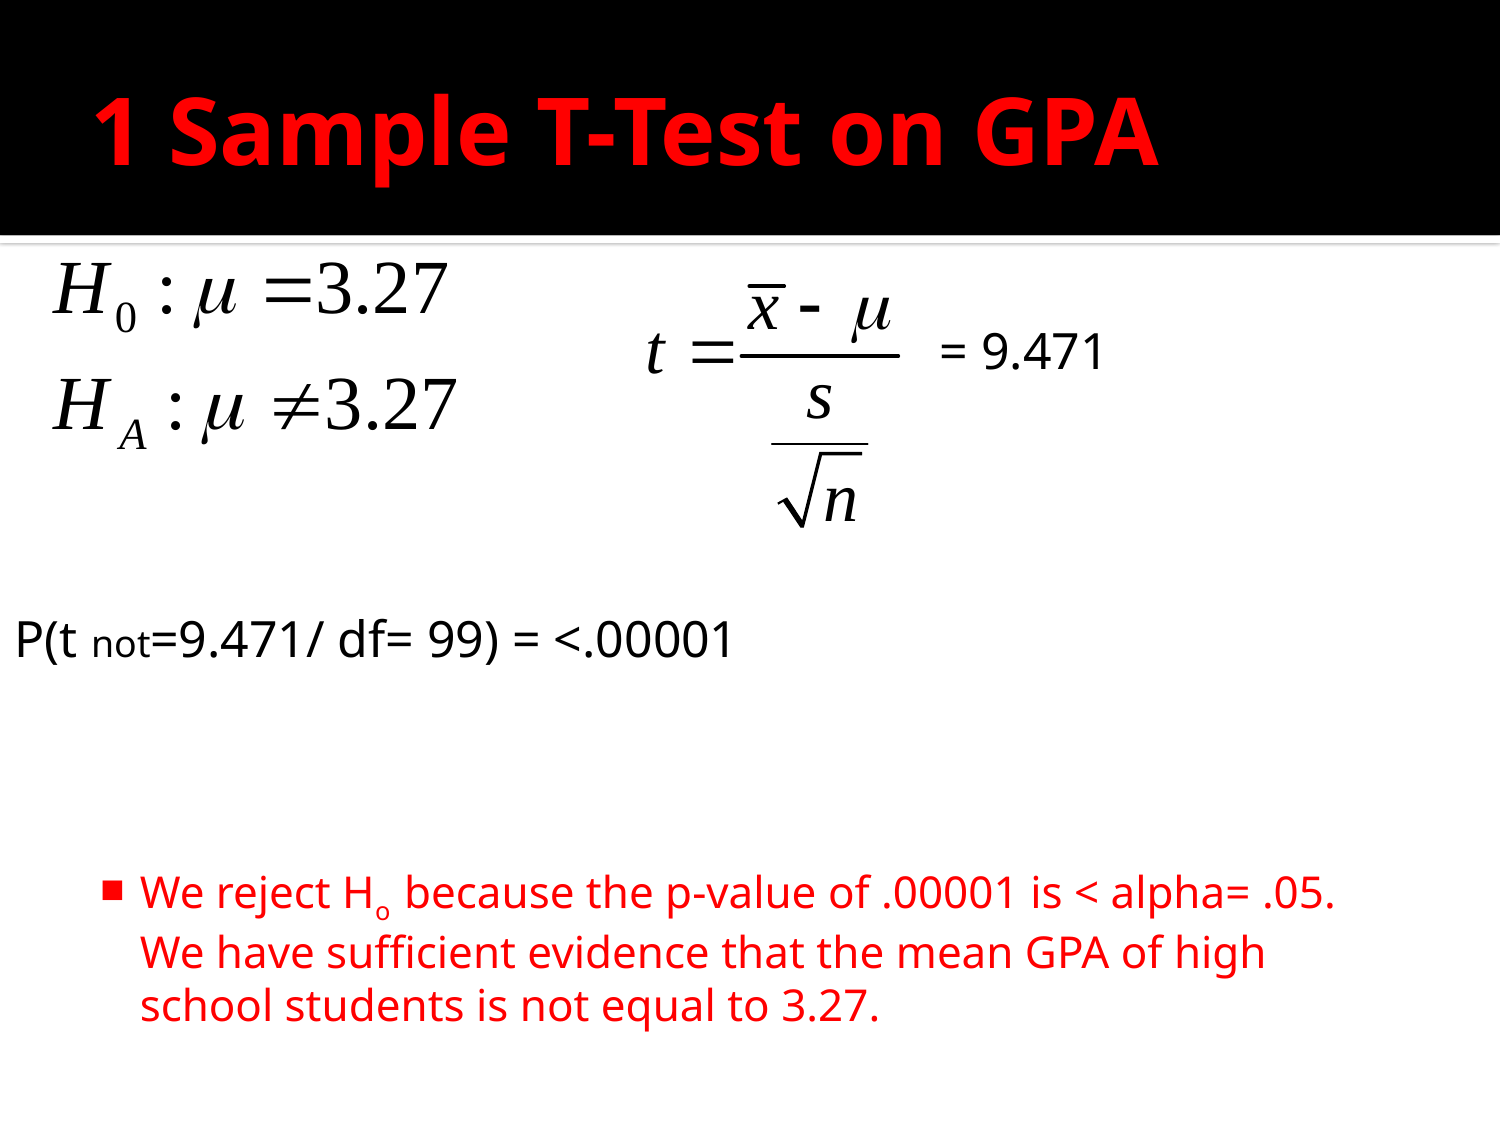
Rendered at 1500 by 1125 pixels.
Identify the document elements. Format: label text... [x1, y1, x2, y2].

list We reject Ho because the p-value of .00001 is < alpha= .05. We have sufficient evidence that the mean GPA of high school students is not equal to 3.27. [75, 849, 1425, 1050]
title 1 Sample T-Test on GPA [75, 25, 1425, 231]
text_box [637, 262, 913, 544]
text_box = 9.471 [924, 312, 1150, 388]
text_box P(t not=9.471/ df= 99) = <.00001 [0, 599, 763, 675]
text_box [39, 237, 473, 467]
